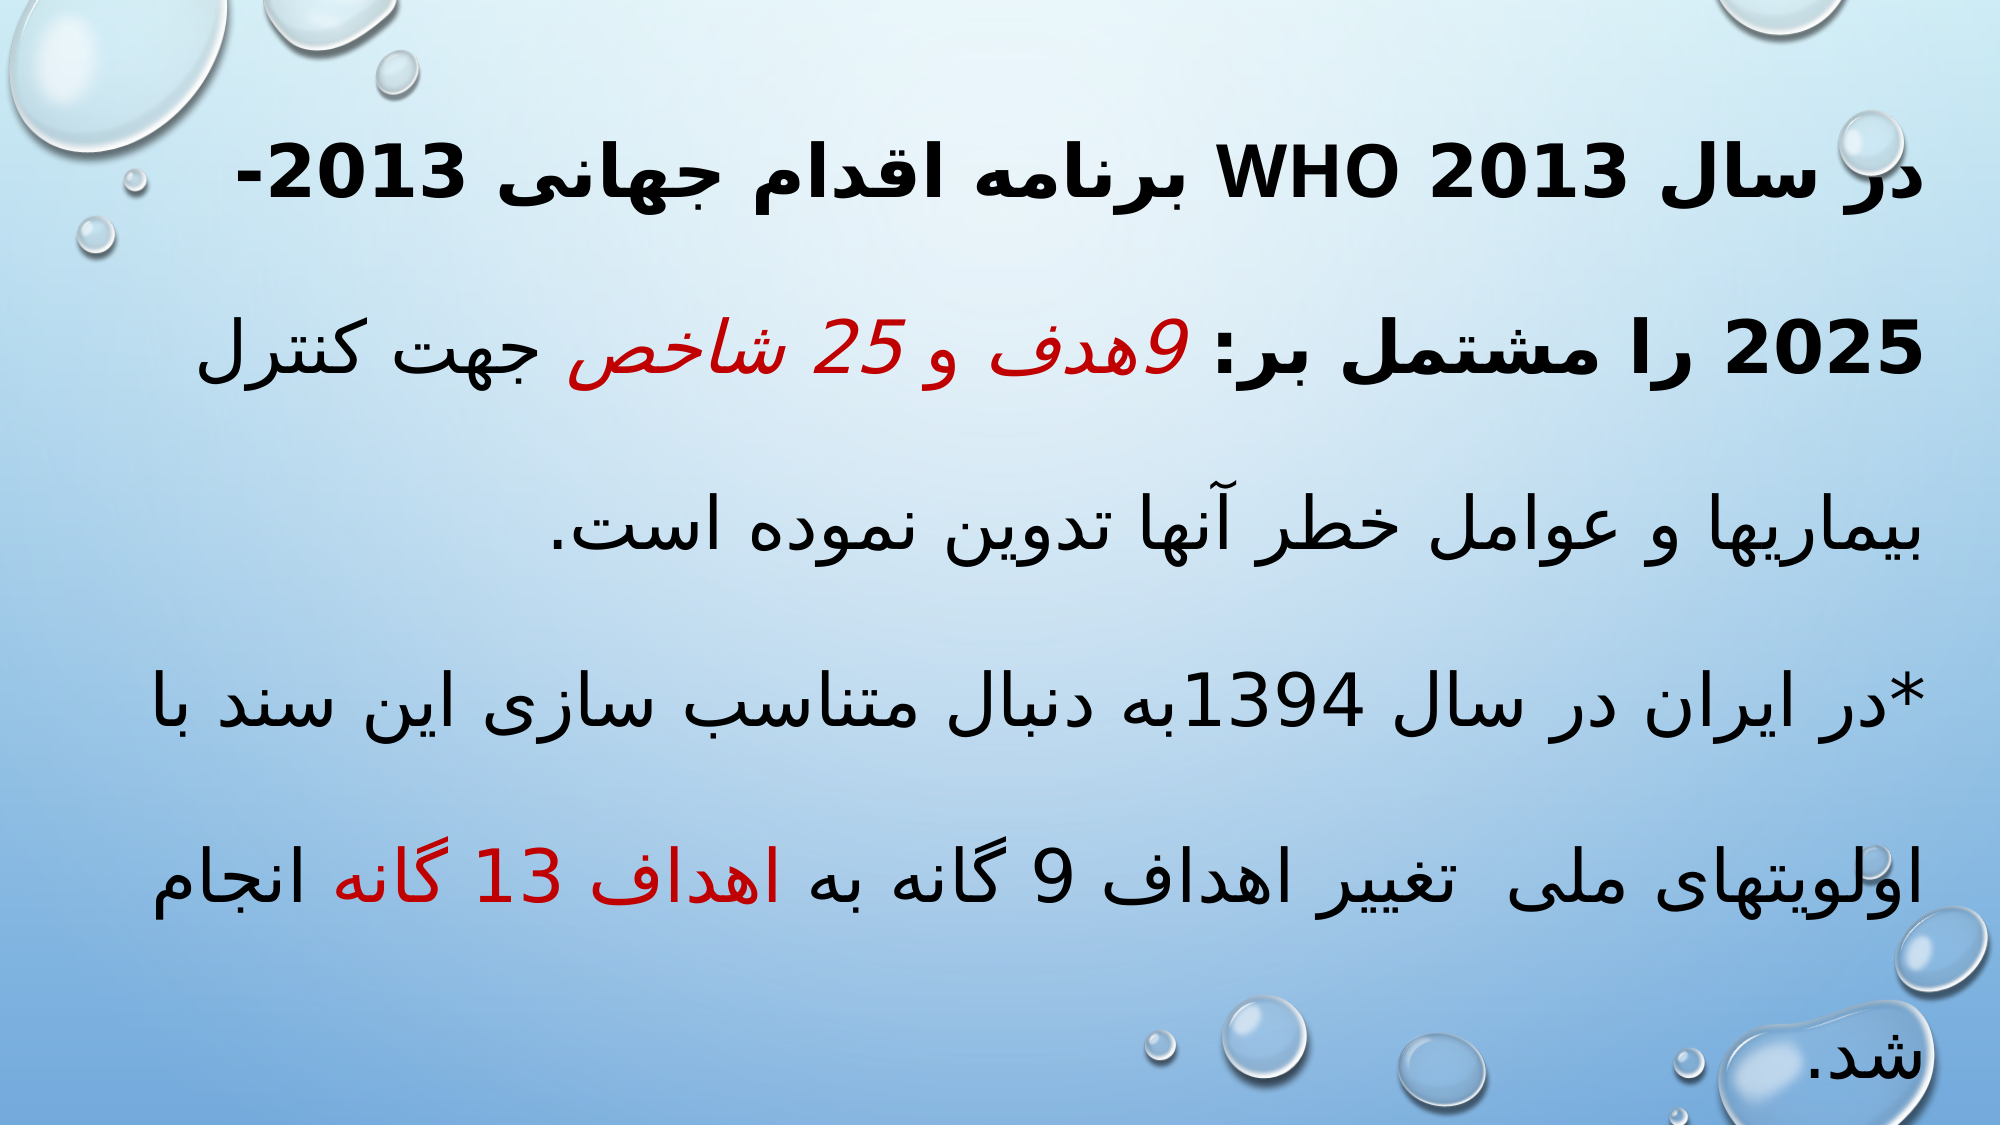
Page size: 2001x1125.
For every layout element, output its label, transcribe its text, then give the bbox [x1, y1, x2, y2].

title در سال 2013 Who برنامه اقدام جهانی 2013-2025 را مشتمل بر: 9هدف و 25 شاخص جهت کنترل بیماریها و عوامل خطر آنها تدوین نموده است. *در ایران در سال 1394به دنبال متناسب سازی این سند با اولویتهای ملی تغییر اهداف 9 گانه به اهداف 13 گانه انجام شد. [95, 27, 1942, 1103]
picture [0, 0, 2000, 1125]
